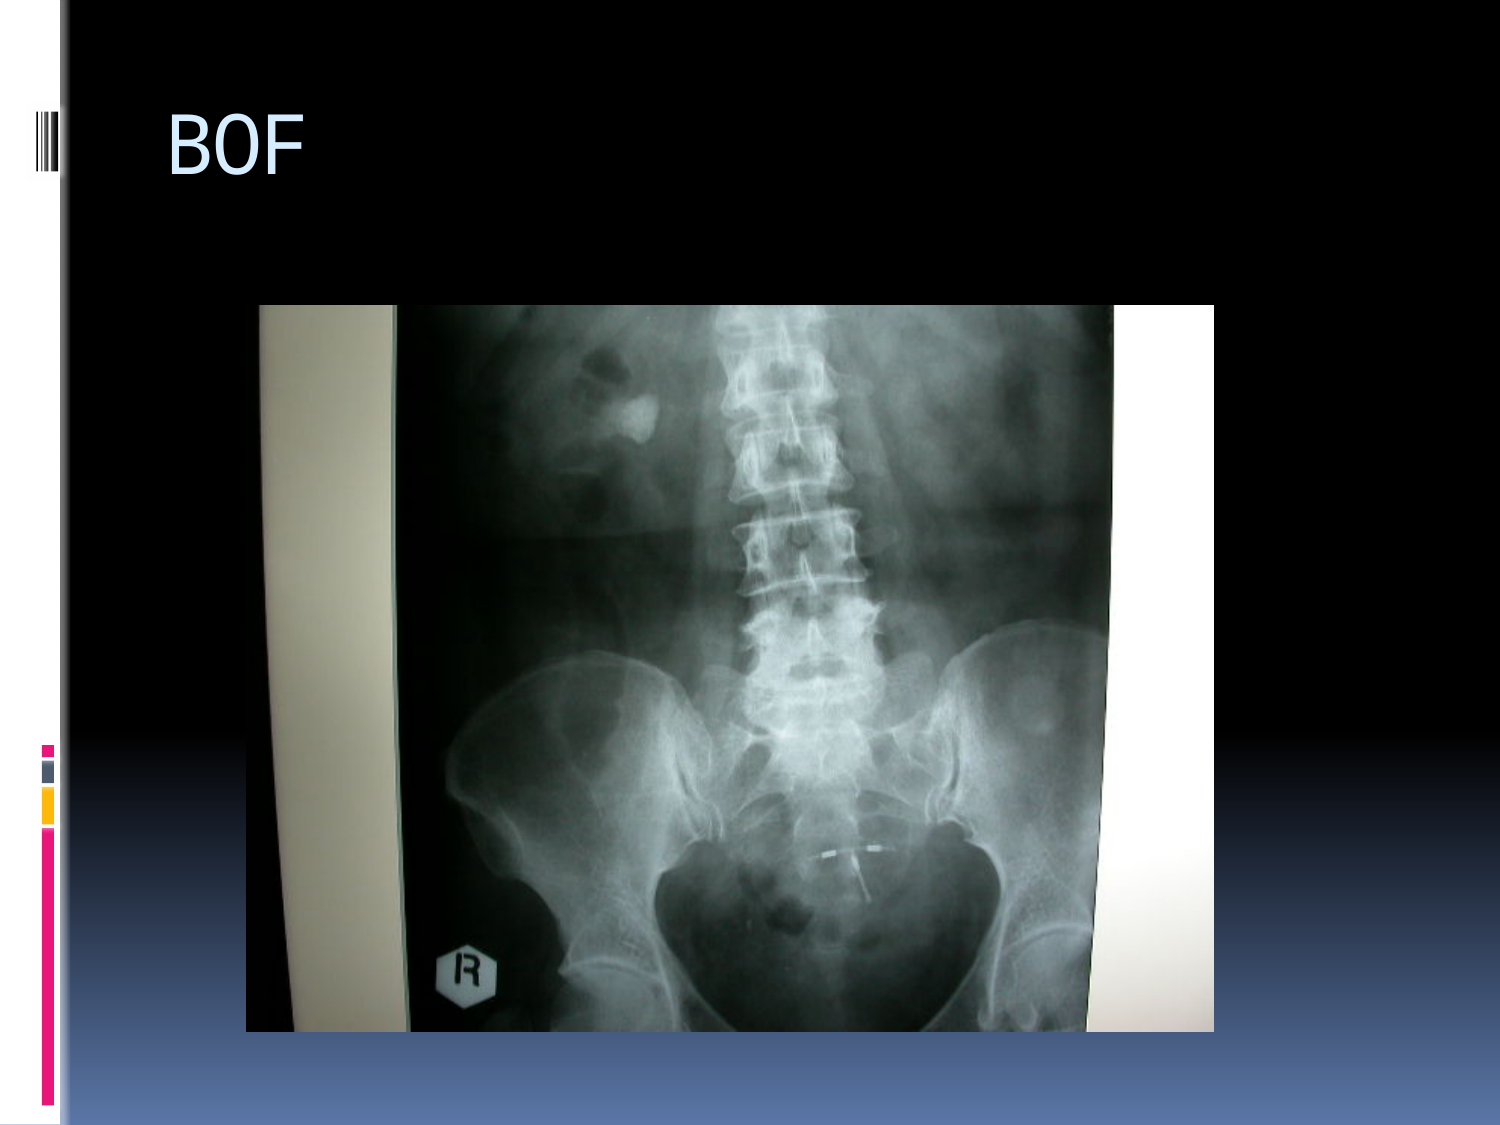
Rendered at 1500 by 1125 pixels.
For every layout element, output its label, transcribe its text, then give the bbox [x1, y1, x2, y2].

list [245, 305, 1214, 1032]
title BOF [150, 83, 1425, 234]
